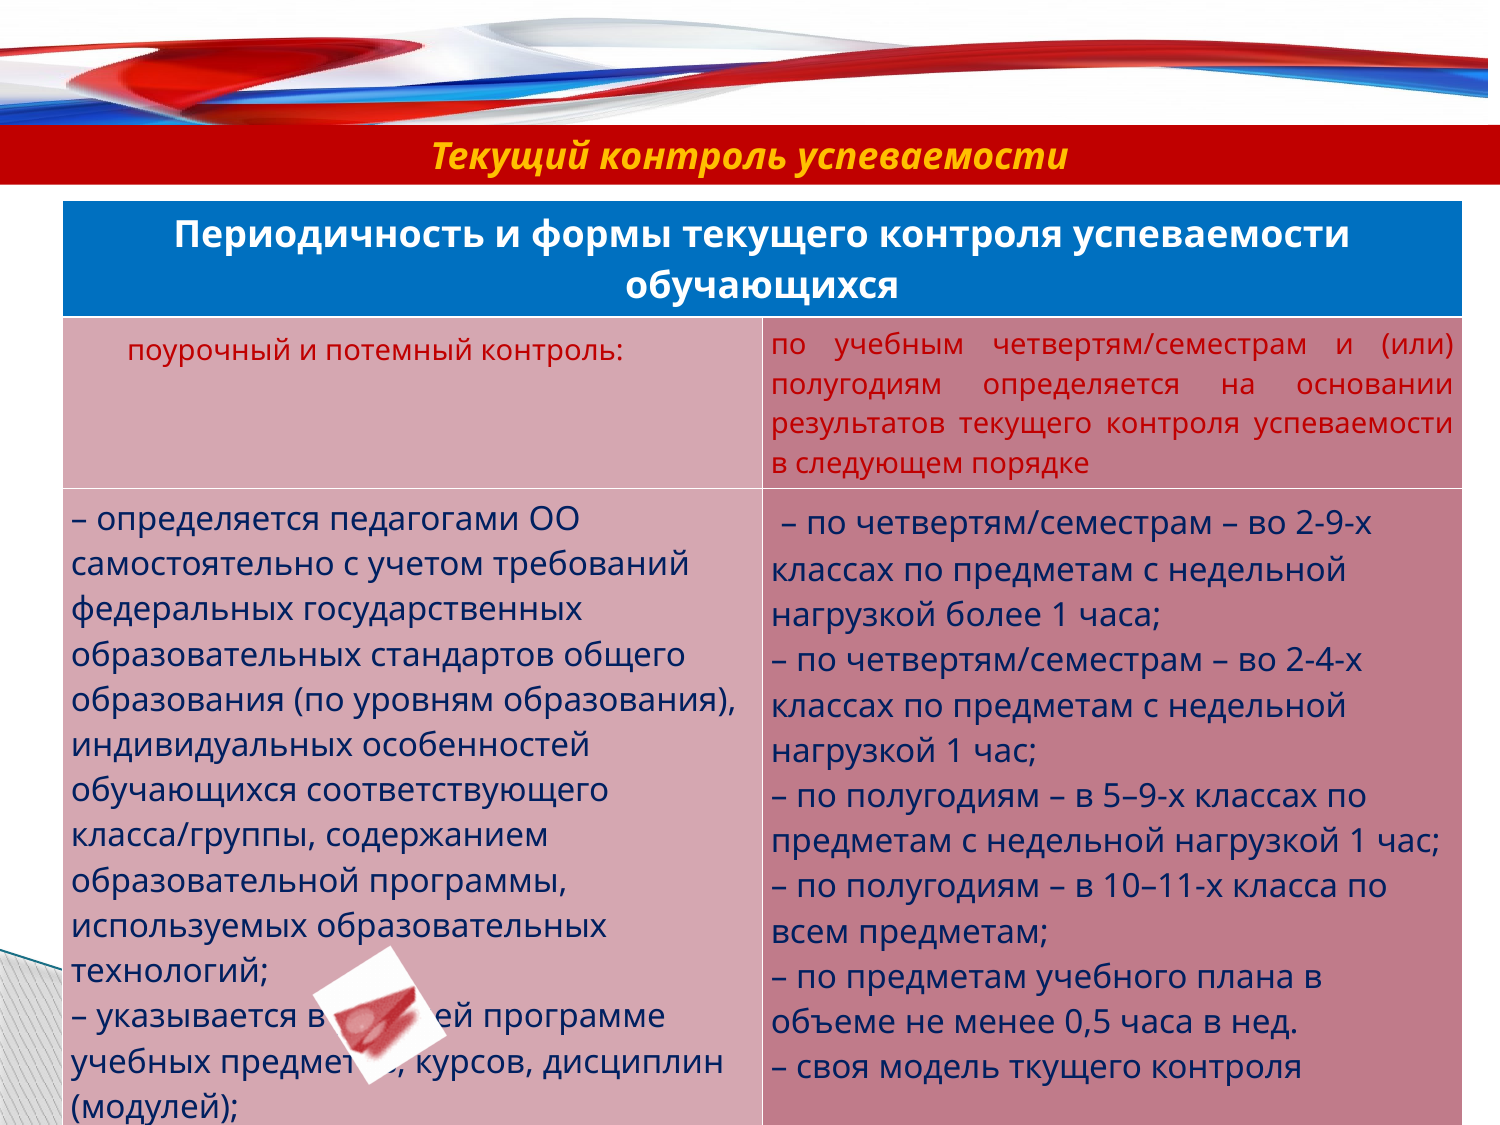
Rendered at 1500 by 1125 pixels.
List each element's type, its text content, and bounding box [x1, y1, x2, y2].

table_cell – определяется педагогами ОО самостоятельно с учетом требований федеральных государственных образовательных стандартов общего образования (по уровням образования), индивидуальных особенностей обучающихся соответствующего класса/группы, содержанием образовательной программы, используемых образовательных технологий; – указывается в рабочей программе учебных предметов, курсов, дисциплин (модулей); –иное [63, 489, 762, 1125]
table_cell – по четвертям/семестрам – во 2-9-х классах по предметам с недельной нагрузкой более 1 часа; – по четвертям/семестрам – во 2-4-х классах по предметам с недельной нагрузкой 1 час; – по полугодиям – в 5–9-х классах по предметам с недельной нагрузкой 1 час; – по полугодиям – в 10–11-х класса по всем предметам; – по предметам учебного плана в объеме не менее 0,5 часа в нед. – своя модель ткущего контроля [763, 489, 1462, 1125]
picture [333, 961, 427, 1069]
picture [0, 0, 1488, 126]
table_cell поурочный и потемный контроль: [63, 318, 762, 488]
table_header Периодичность и формы текущего контроля успеваемости обучающихся [63, 201, 1462, 316]
table_cell по учебным четвертям/семестрам и (или) полугодиям определяется на основании результатов текущего контроля успеваемости в следующем порядке [763, 318, 1462, 488]
text_box Текущий контроль успеваемости [0, 124, 1500, 185]
